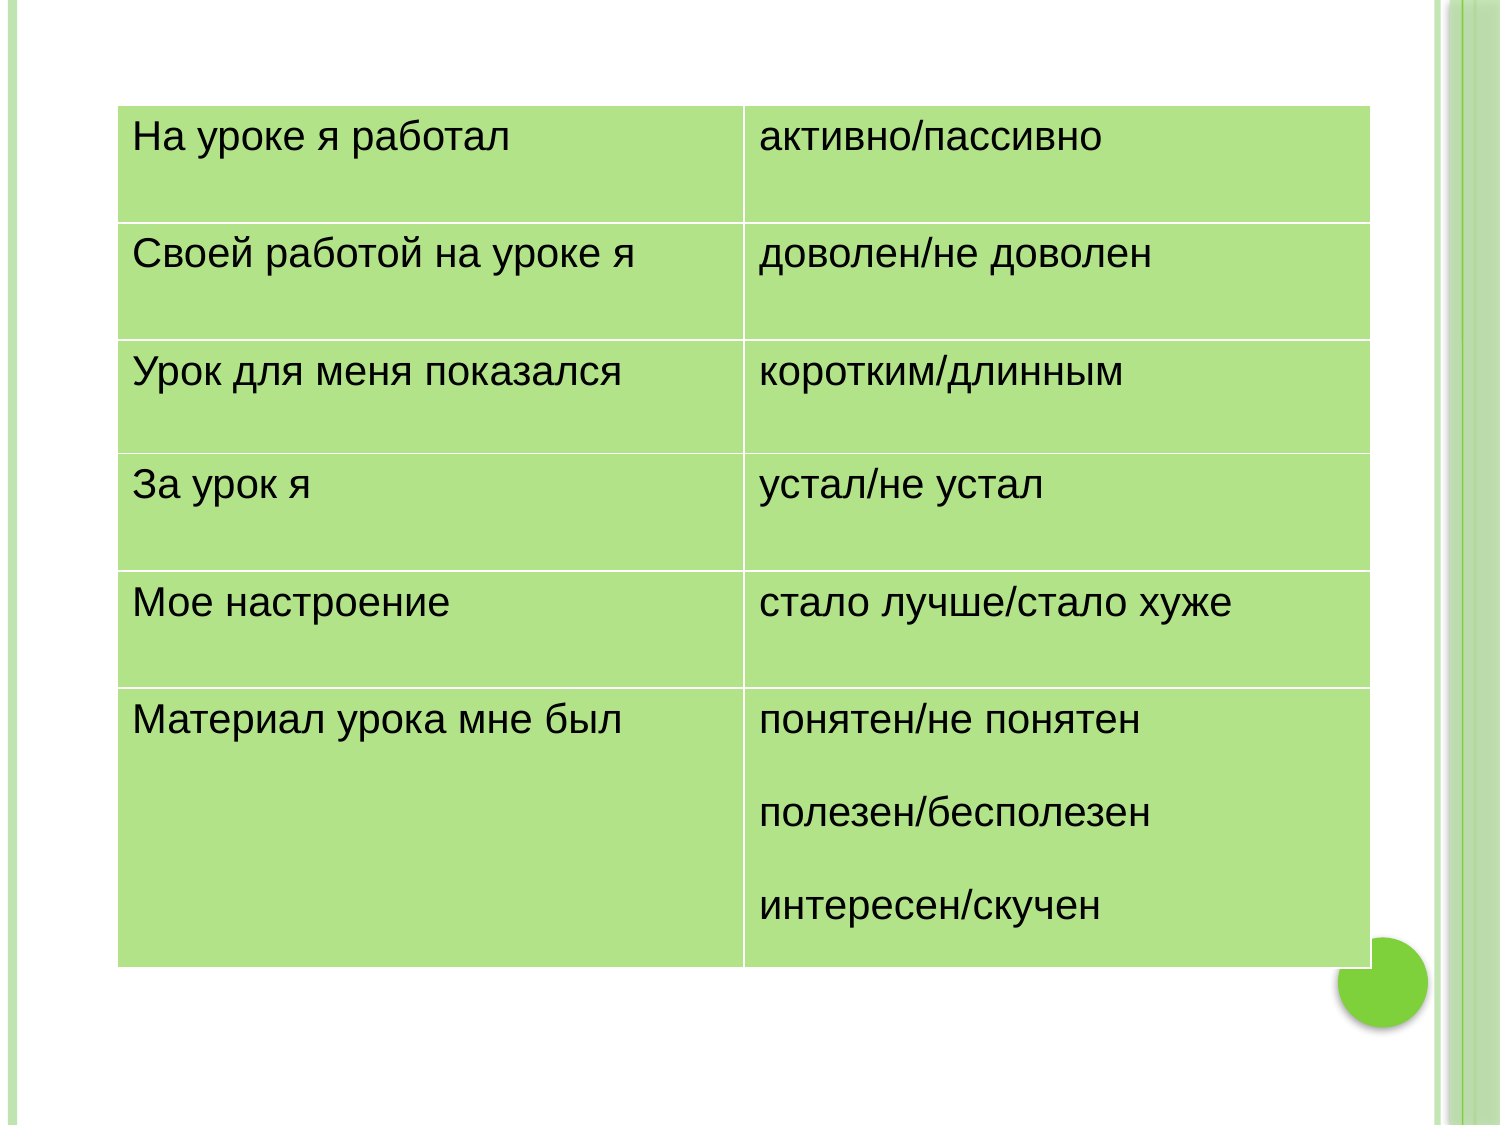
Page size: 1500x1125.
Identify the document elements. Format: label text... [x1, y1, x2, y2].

table_cell За урок я [118, 454, 743, 570]
table_cell Материал урока мне был [118, 689, 743, 967]
table_cell коротким/длинным [745, 341, 1370, 453]
table_header На уроке я работал [118, 106, 743, 222]
table_cell стало лучше/стало хуже [745, 572, 1370, 687]
table_cell Своей работой на уроке я [118, 224, 743, 339]
table_cell устал/не устал [745, 454, 1370, 570]
table_cell Урок для меня показался [118, 341, 743, 453]
table_cell доволен/не доволен [745, 224, 1370, 339]
table_cell Мое настроение [118, 572, 743, 687]
table_cell понятен/не понятен полезен/бесполезен интересен/скучен [745, 689, 1370, 967]
table_header активно/пассивно [745, 106, 1370, 222]
